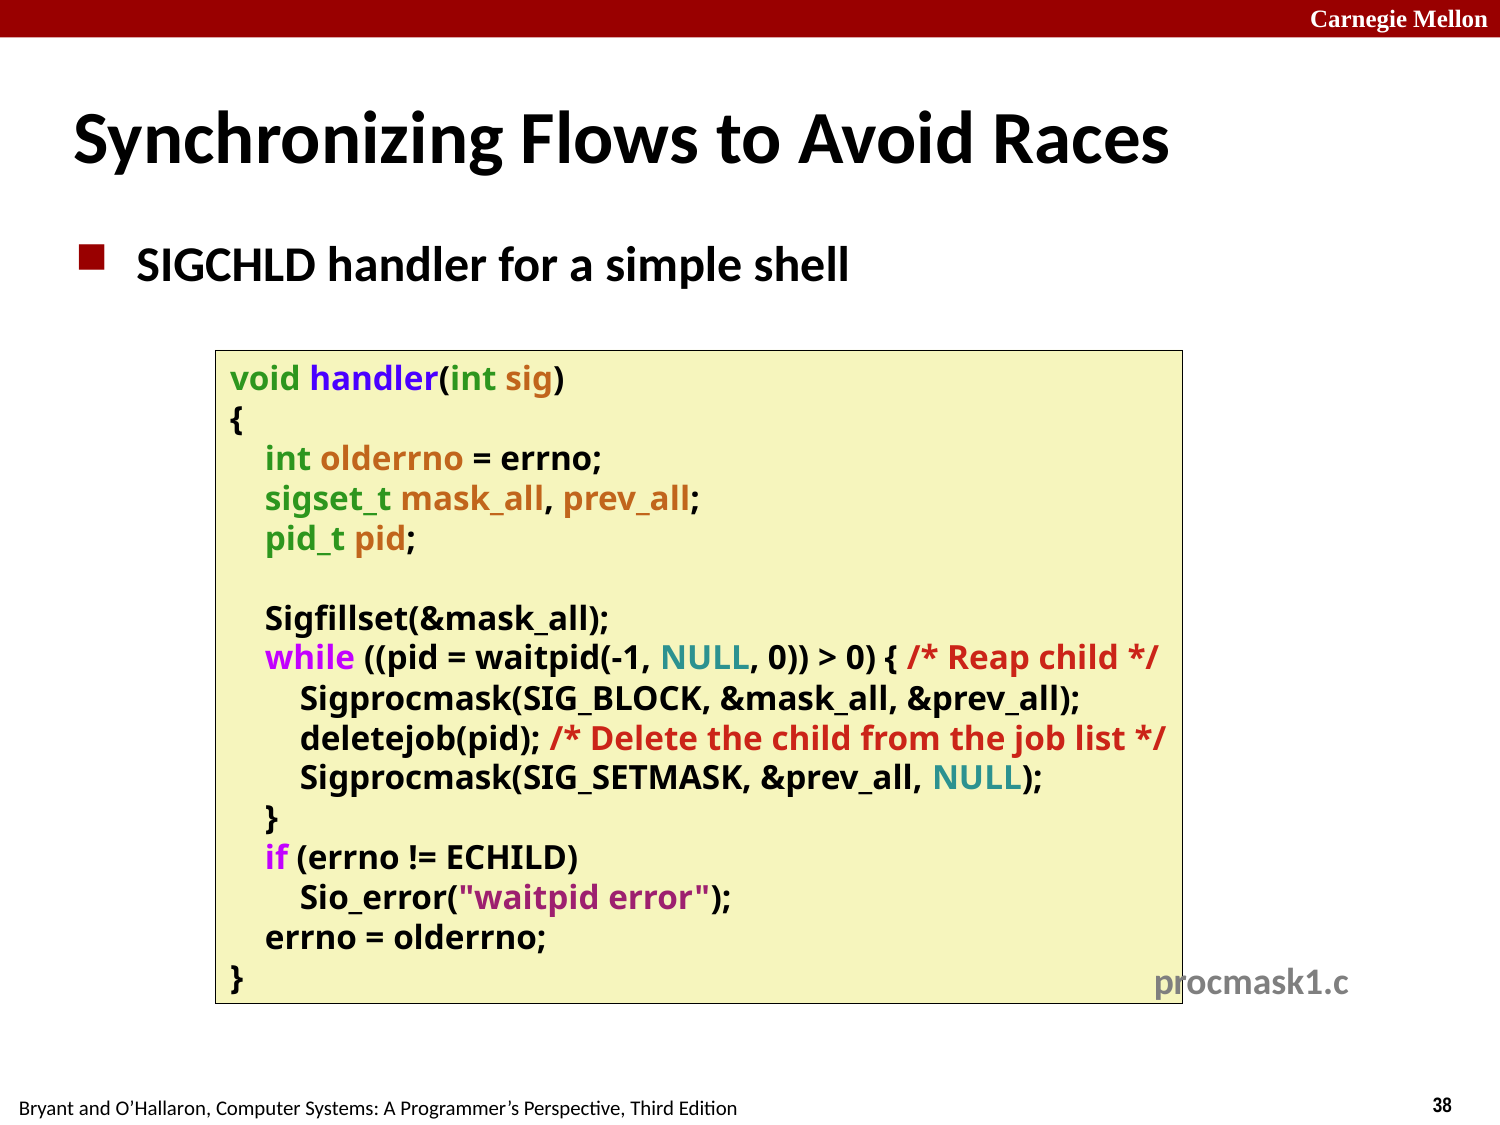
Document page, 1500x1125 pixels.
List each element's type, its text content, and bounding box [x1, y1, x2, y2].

list SIGCHLD handler for a simple shell [64, 223, 1361, 301]
text_box void handler(int sig) { int olderrno = errno; sigset_t mask_all, prev_all; pid_t pid; Sigfillset(&mask_all); while ((pid = waitpid(-1, NULL, 0)) > 0) { /* Reap child */ Sigprocmask(SIG_BLOCK, &mask_all, &prev_all); deletejob(pid); /* Delete the child from the job list */ Sigprocmask(SIG_SETMASK, &prev_all, NULL); } if (errno != ECHILD) Sio_error("waitpid error"); errno = olderrno; } [215, 349, 1183, 1004]
title Synchronizing Flows to Avoid Races [58, 71, 1305, 197]
text_box procmask1.c [1138, 949, 1365, 1010]
